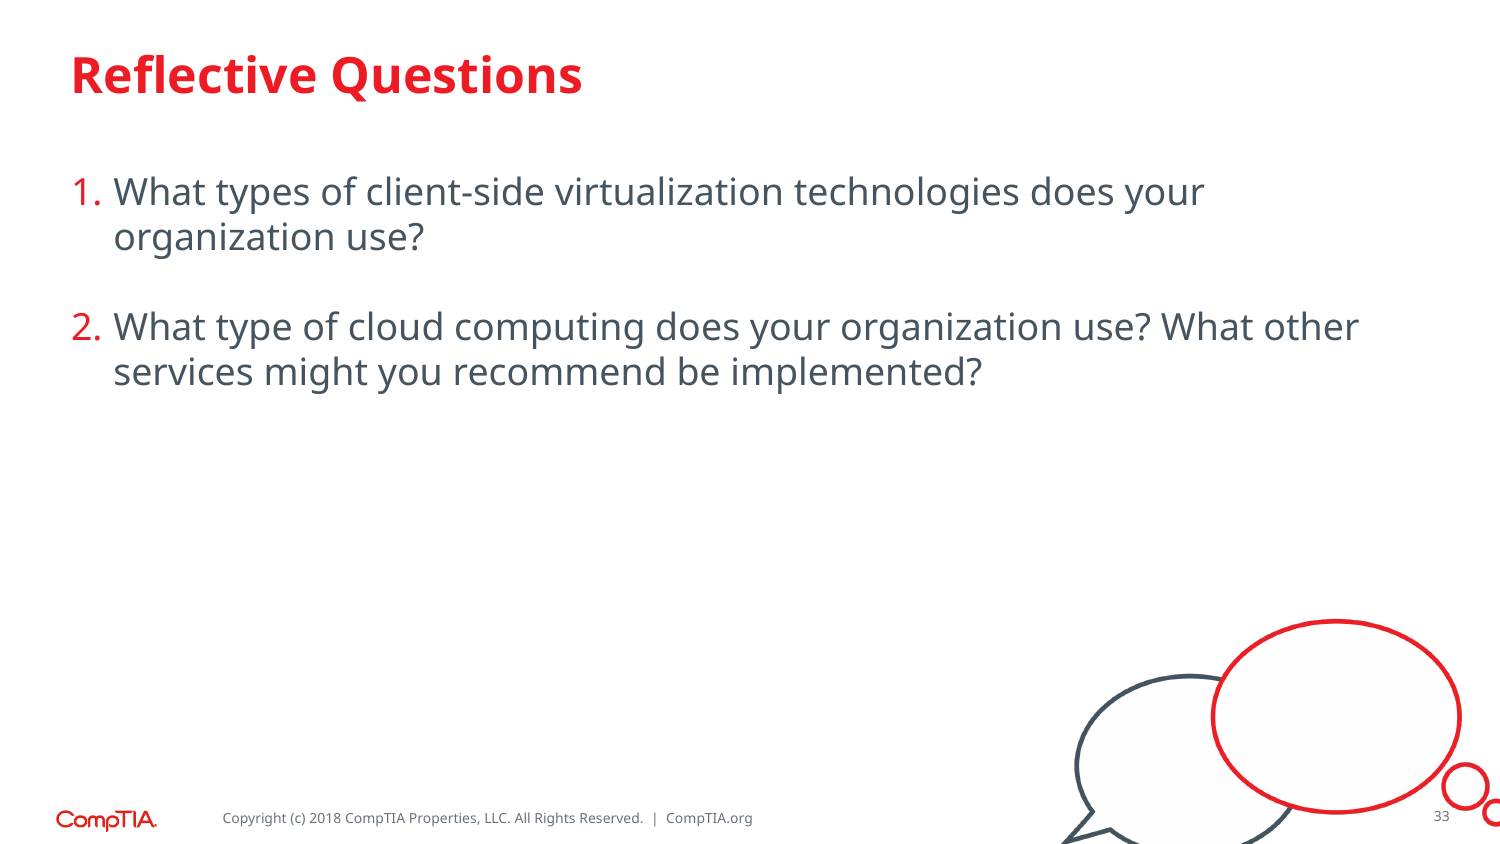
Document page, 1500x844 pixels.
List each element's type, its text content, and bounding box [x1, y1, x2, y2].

list What types of client-side virtualization technologies does your organization use? What type of cloud computing does your organization use? What other services might you recommend be implemented? [56, 160, 1444, 717]
slide_number 33 [1407, 800, 1450, 835]
picture [1057, 614, 1500, 844]
